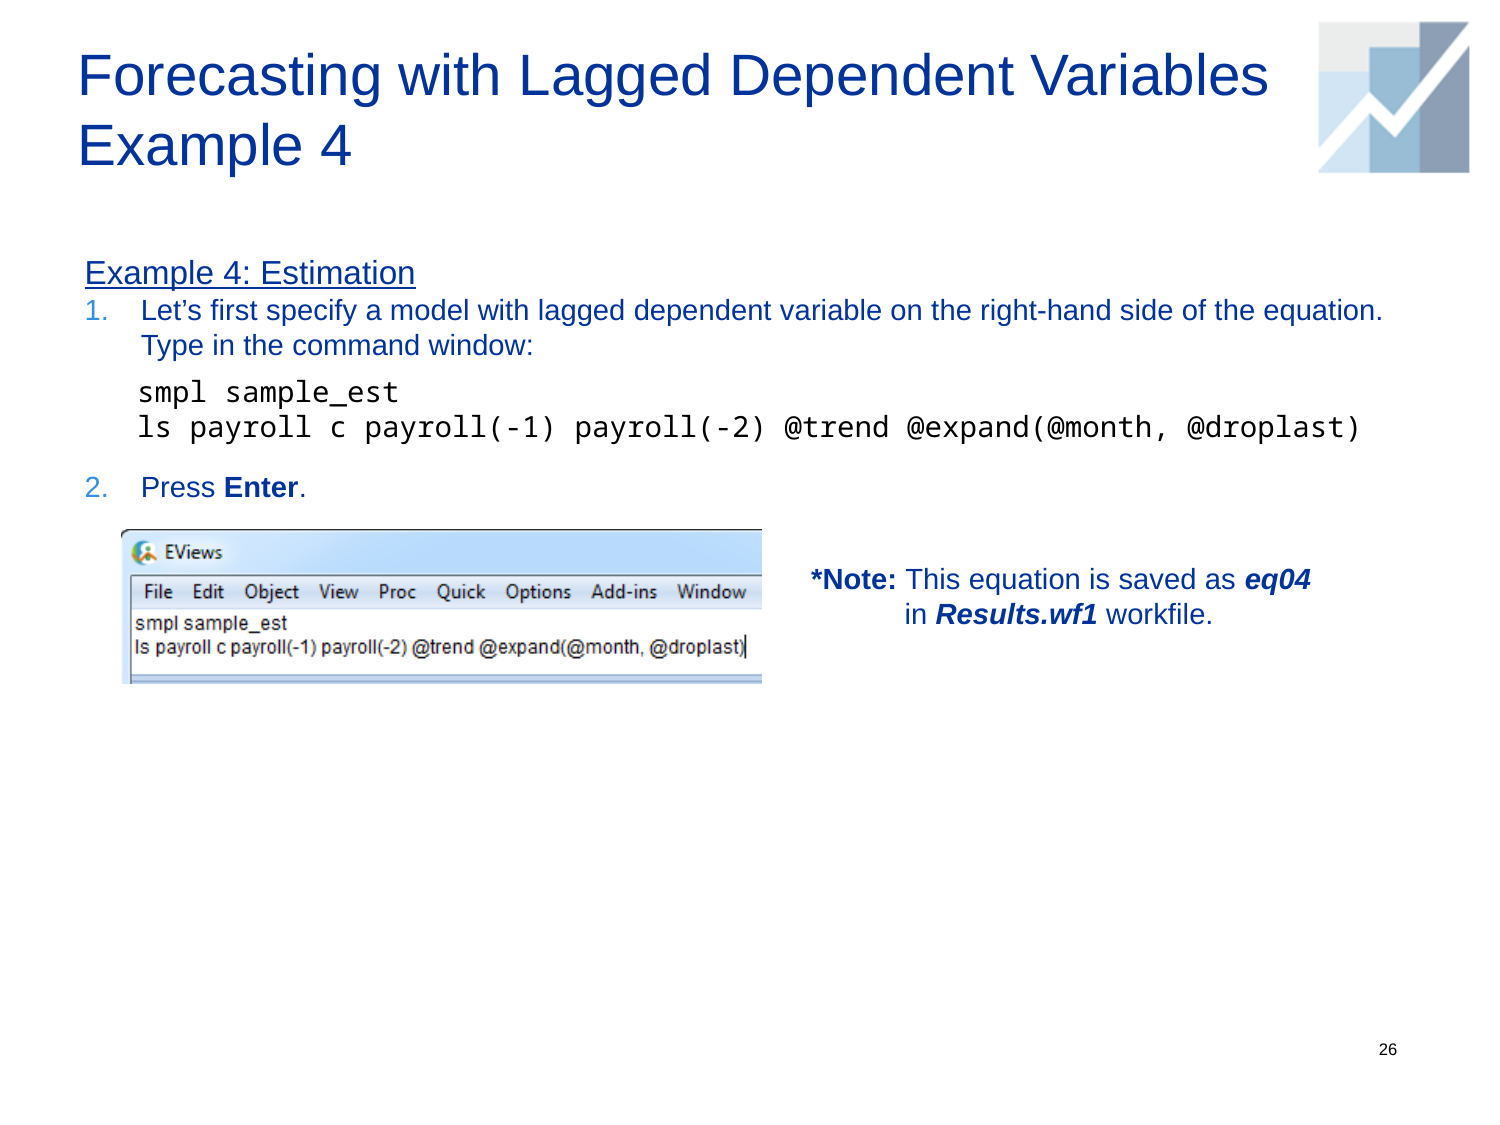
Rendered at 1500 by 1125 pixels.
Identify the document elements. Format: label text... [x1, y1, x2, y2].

text_box Example 4: Estimation Let’s first specify a model with lagged dependent variable on the right-hand side of the equation. Type in the command window: smpl sample_est ls payroll c payroll(-1) payroll(-2) @trend @expand(@month, @droplast) Press Enter. [69, 243, 1433, 607]
slide_number 26 [1262, 1015, 1413, 1067]
picture [1300, 11, 1479, 181]
title Forecasting with Lagged Dependent Variables Example 4 [62, 0, 1297, 185]
picture [120, 529, 762, 684]
text_box *Note: This equation is saved as eq04 in Results.wf1 workfile. [796, 553, 1356, 636]
